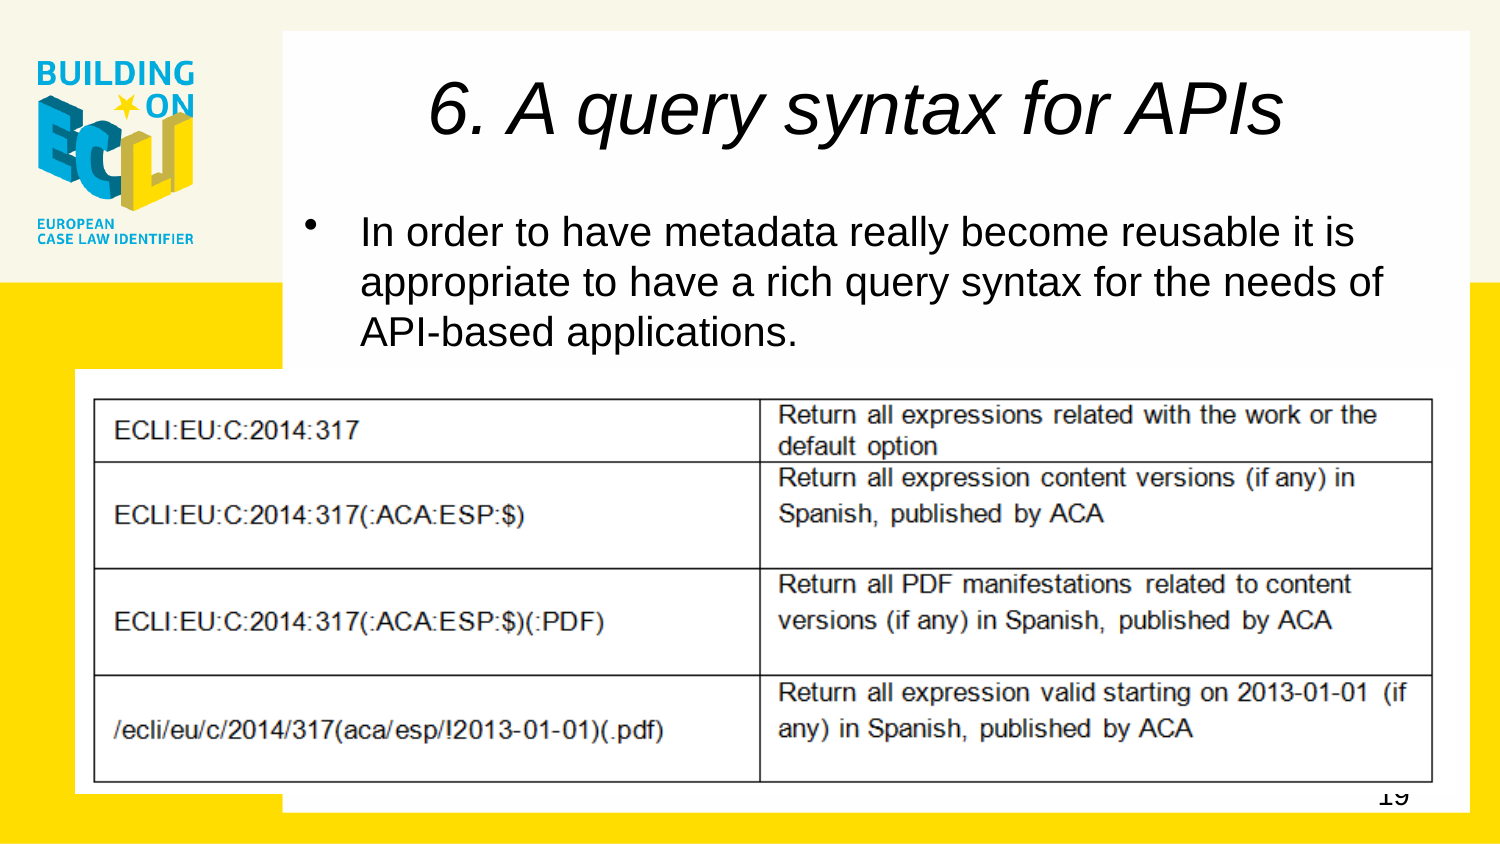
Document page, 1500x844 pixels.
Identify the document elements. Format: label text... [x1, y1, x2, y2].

picture [0, 0, 1500, 844]
title 6. A query syntax for APIs [288, 33, 1426, 175]
slide_number 19 [1074, 801, 1425, 828]
list In order to have metadata really become reusable it is appropriate to have a rich query syntax for the needs of API-based applications. [288, 196, 1426, 368]
